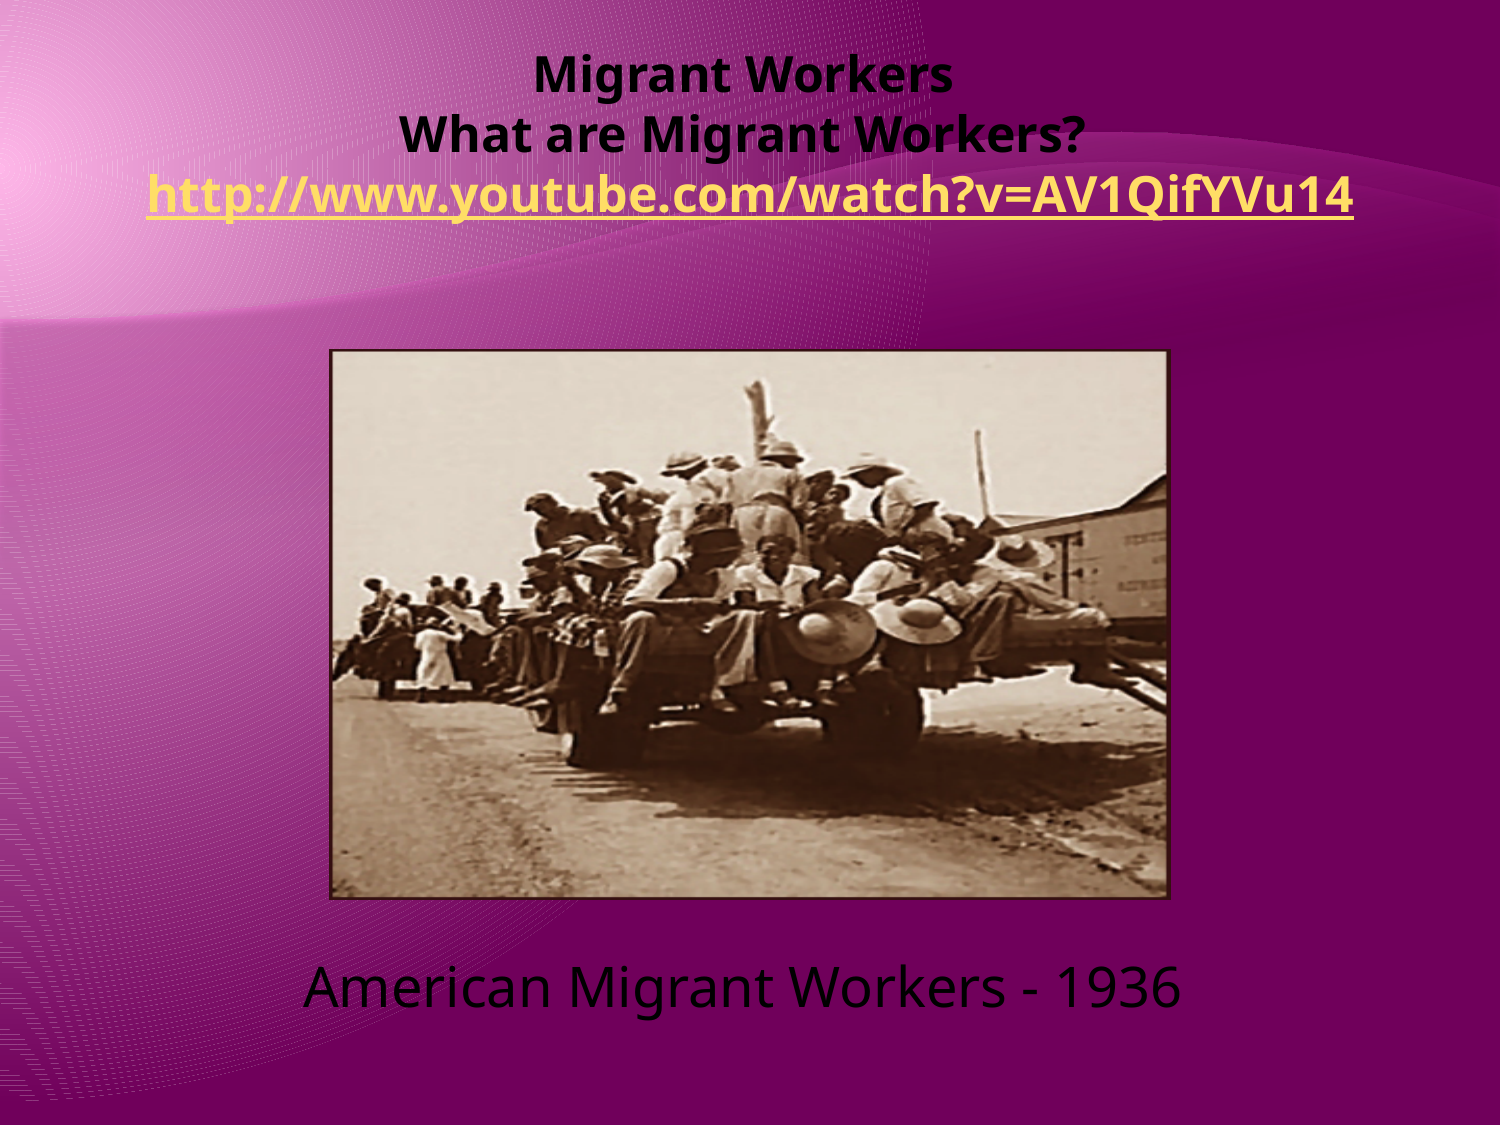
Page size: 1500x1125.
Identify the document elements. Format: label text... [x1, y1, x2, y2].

title Migrant Workers What are Migrant Workers? http://www.youtube.com/watch?v=AV1QifYVu14 [75, 0, 1425, 313]
picture [328, 349, 1171, 901]
list American Migrant Workers - 1936 [75, 357, 1425, 1033]
